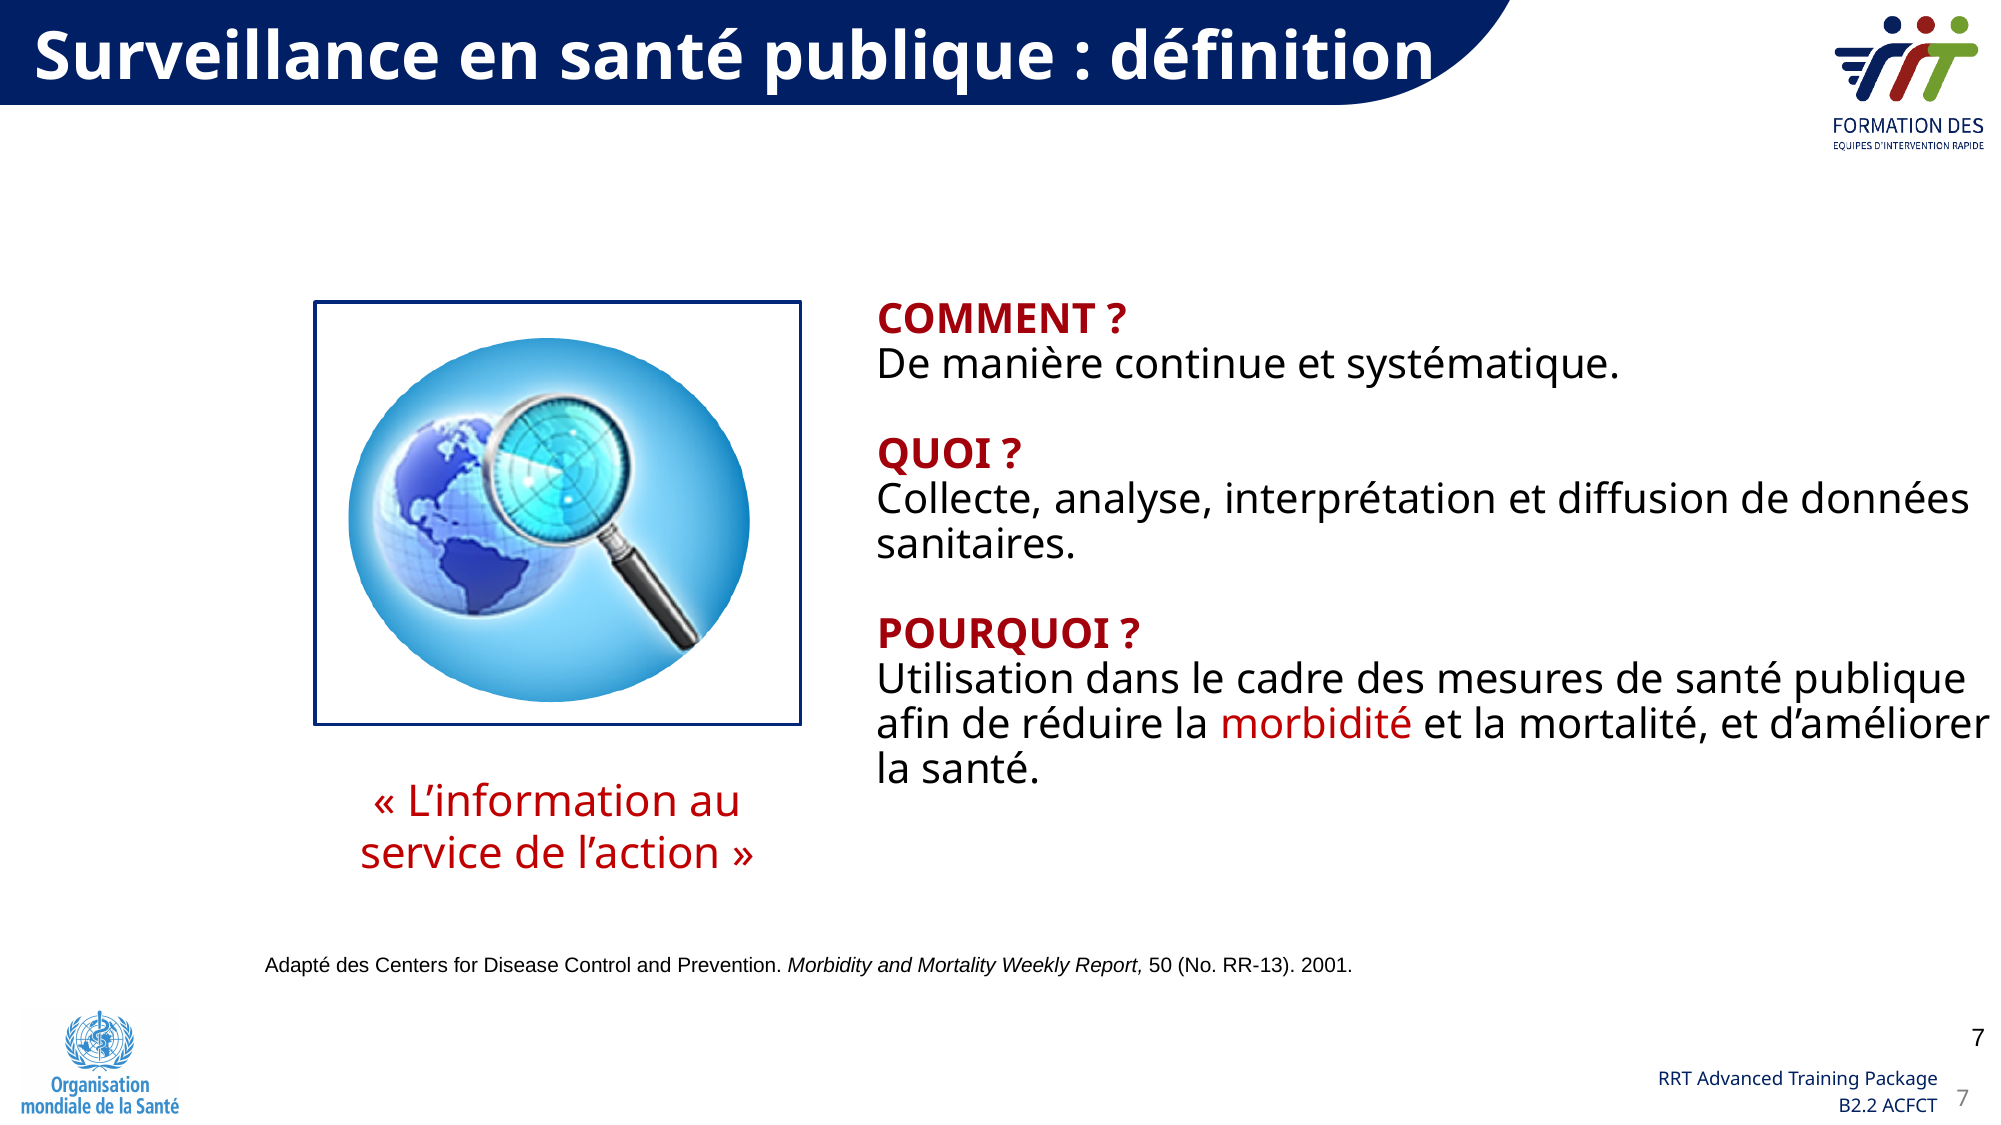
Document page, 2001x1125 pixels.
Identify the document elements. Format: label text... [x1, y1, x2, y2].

text_box « L’information au service de l’action » [313, 764, 802, 885]
list COMMENT ? De manière continue et systématique. QUOI ? Collecte, analyse, interprétation et diffusion de données sanitaires. POURQUOI ? Utilisation dans le cadre des mesures de santé publique afin de réduire la morbidité et la mortalité, et d’améliorer la santé. [868, 289, 2000, 737]
picture [20, 1009, 180, 1115]
text_box Surveillance en santé publique : définition [19, 5, 1567, 101]
picture [1833, 15, 1984, 151]
slide_number 7 [1650, 1014, 2000, 1093]
picture [313, 300, 802, 726]
picture [0, 0, 1533, 105]
text_box Adapté des Centers for Disease Control and Prevention. Morbidity and Mortality Weekly Report, 50 (No. RR-13). 2001. [249, 944, 1550, 985]
